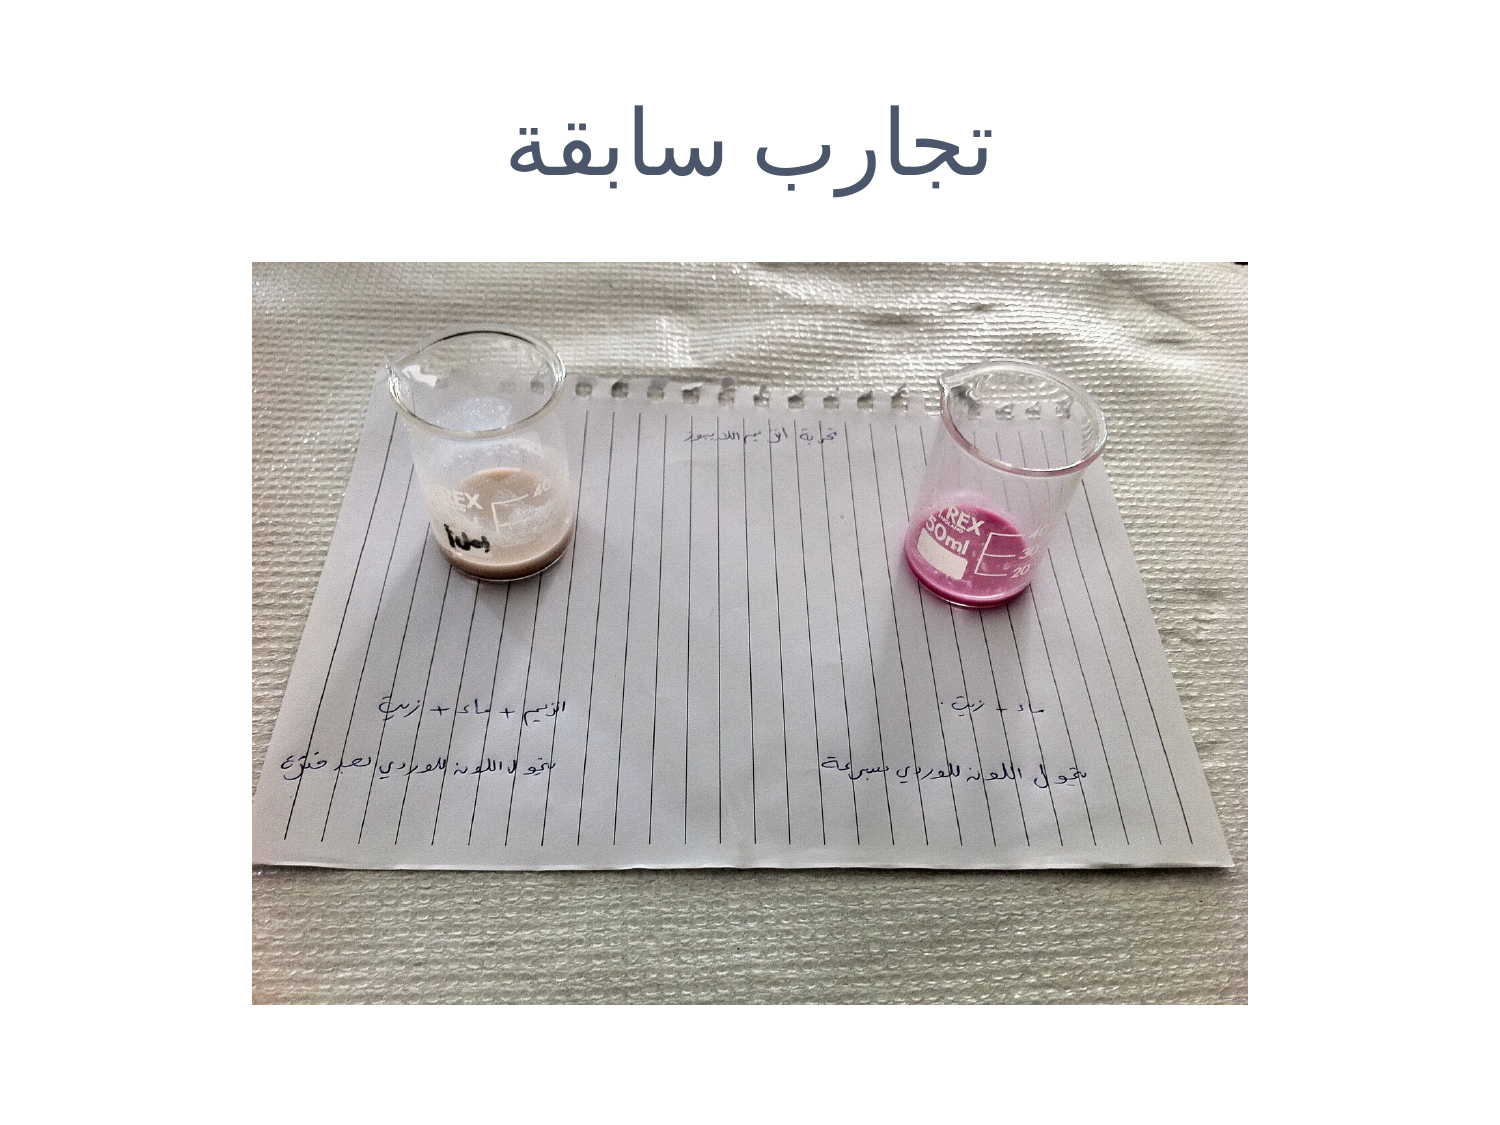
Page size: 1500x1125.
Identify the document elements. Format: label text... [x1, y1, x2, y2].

title تجارب سابقة [75, 45, 1425, 233]
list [252, 262, 1248, 1006]
